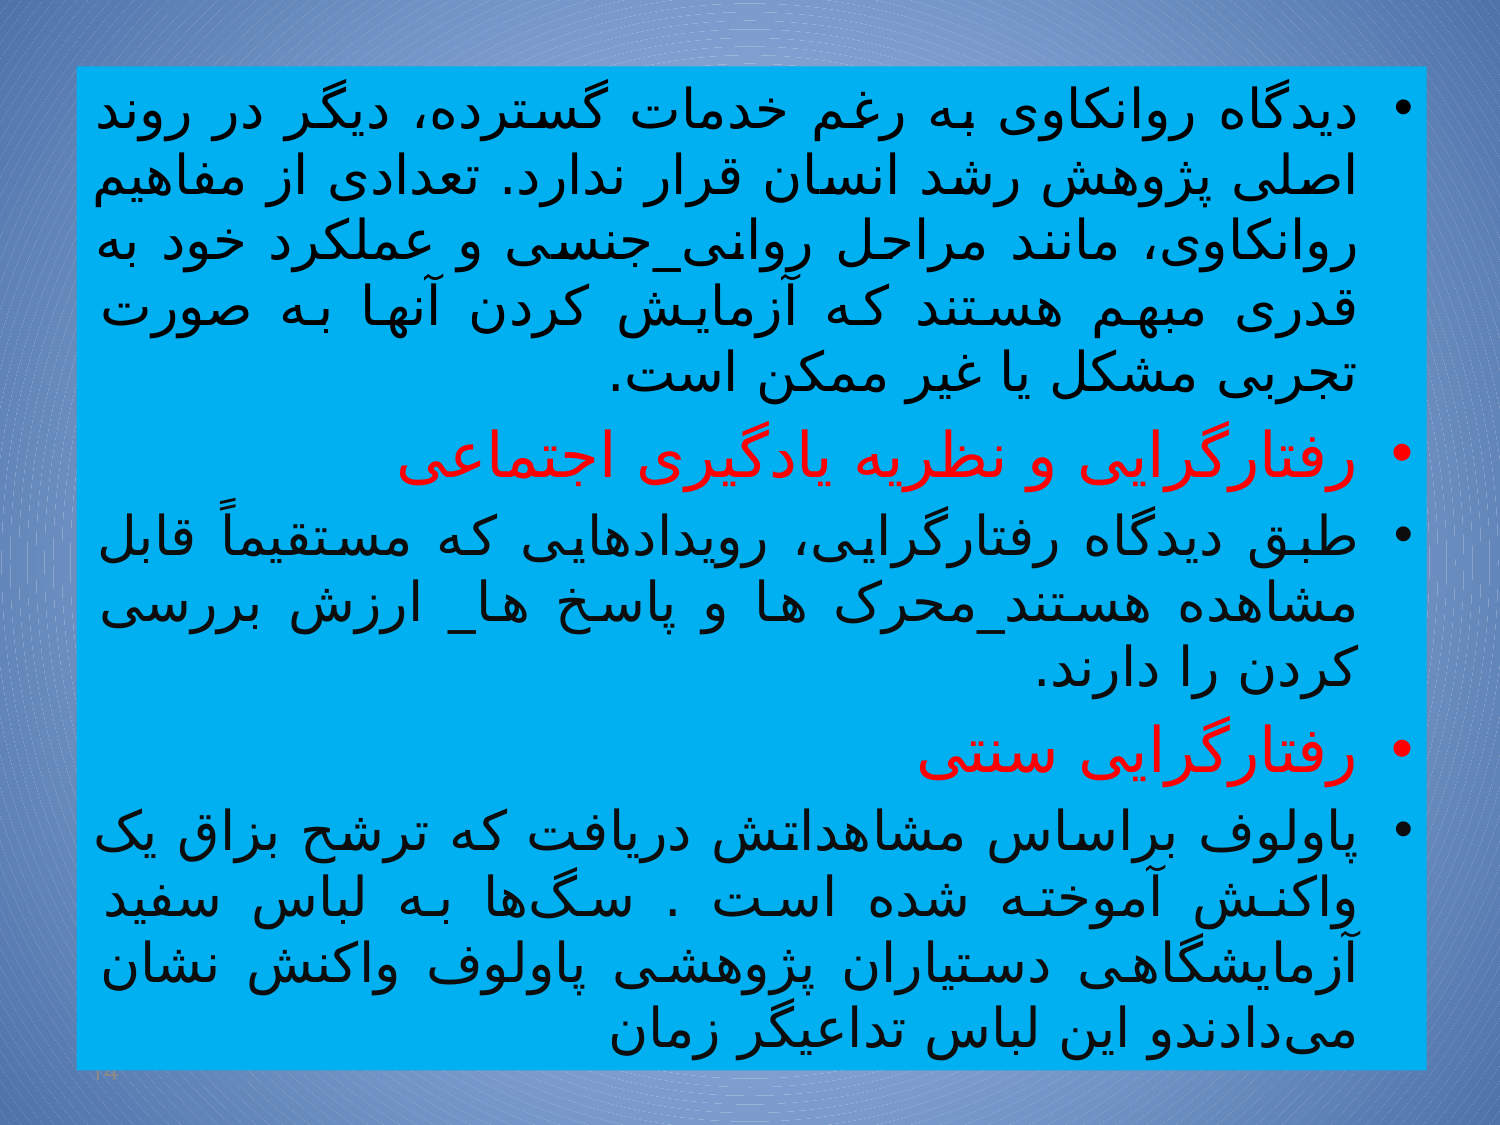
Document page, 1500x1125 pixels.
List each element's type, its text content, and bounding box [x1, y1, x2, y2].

slide_number 14 [75, 1042, 425, 1103]
list دیدگاه روانکاوی به رغم خدمات گسترده، دیگر در روند اصلی پژوهش رشد انسان قرار ندارد. تعدادی از مفاهیم روانکاوی، مانند مراحل روانی_جنسی و عملکرد خود به قدری مبهم هستند که آزمایش کردن آنها به صورت تجربی مشکل یا غیر ممکن است. رفتارگرایی و نظریه یادگیری اجتماعی طبق دیدگاه رفتارگرایی، رویدادهایی که مستقیماً قابل مشاهده هستند_محرک ها و پاسخ ها_ ارزش بررسی کردن را دارند. رفتارگرایی سنتی پاولوف براساس مشاهداتش دریافت که ترشح بزاق یک واکنش آموخته شده است . سگ‌ها به لباس سفید آزمایشگاهی دستیاران پژوهشی پاولوف واکنش نشان می‌دادندو این لباس تداعیگر زمان [76, 66, 1427, 1071]
